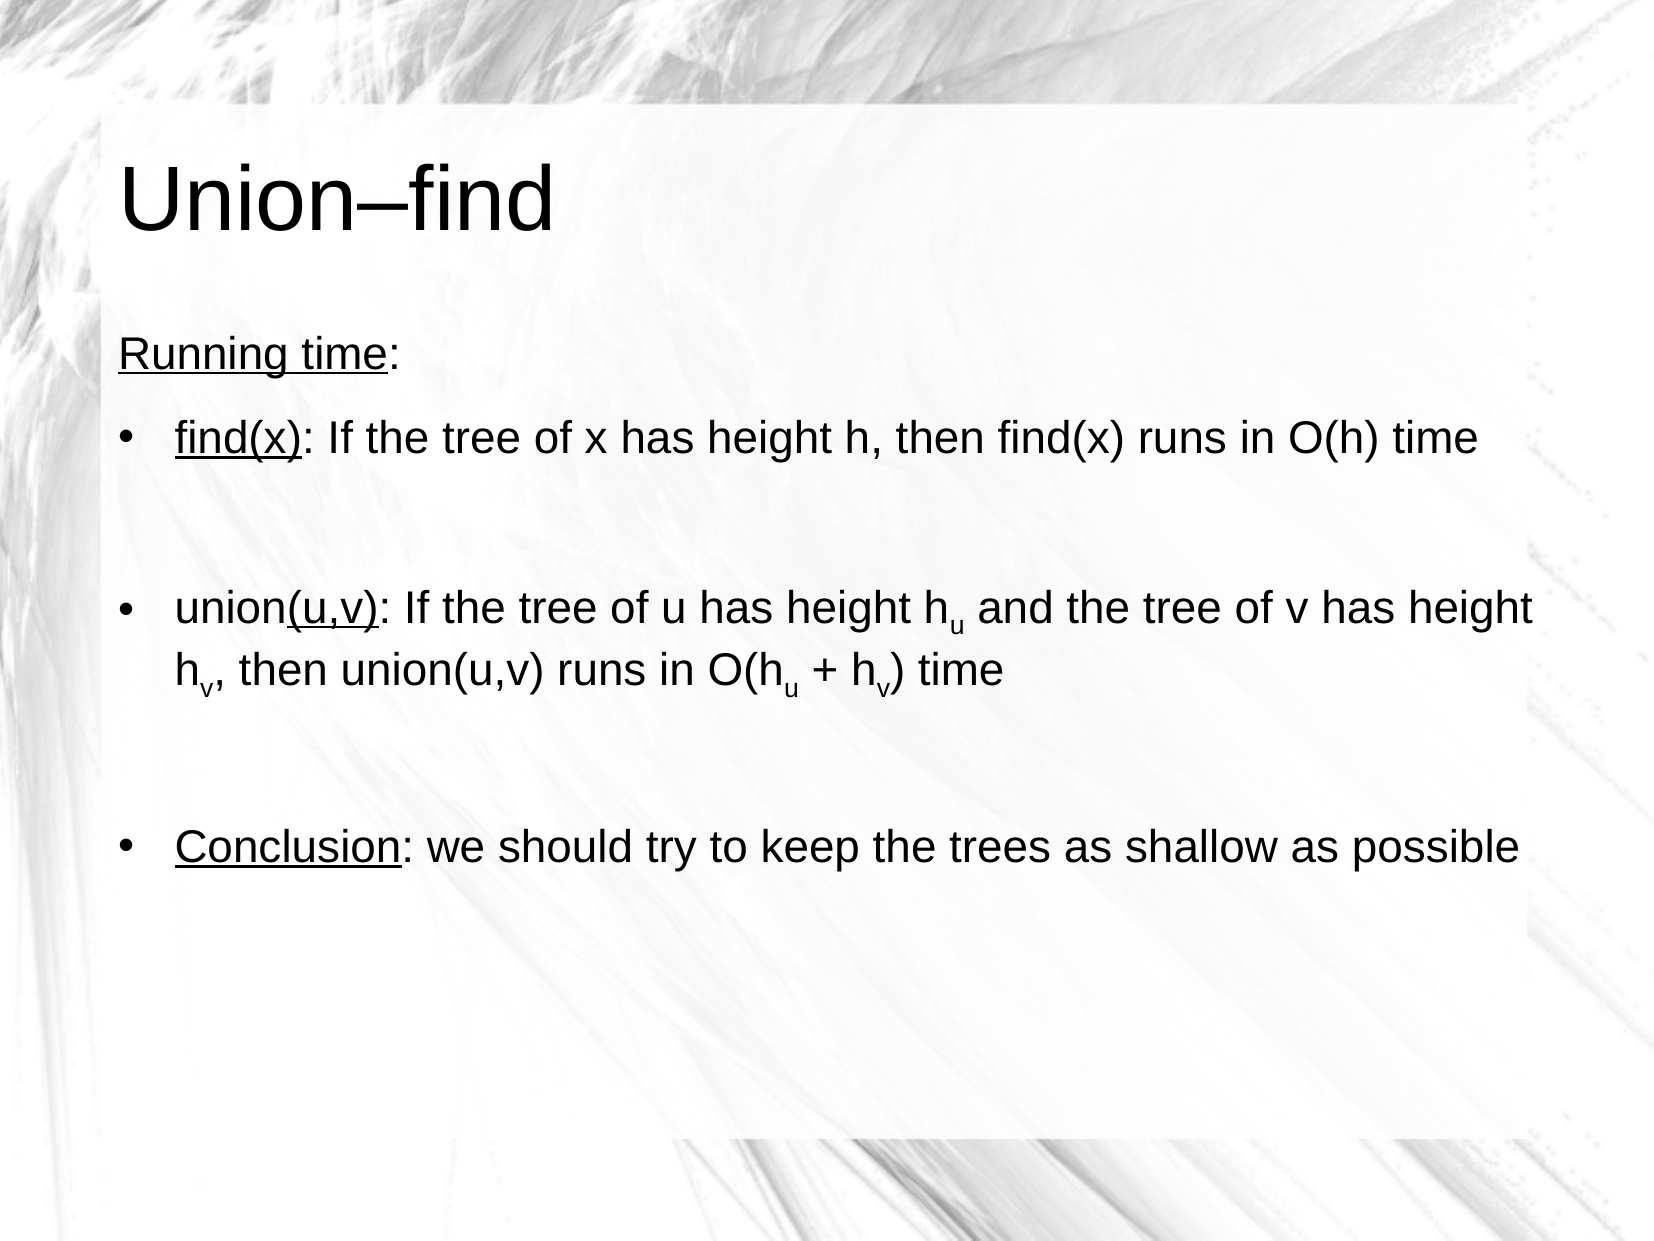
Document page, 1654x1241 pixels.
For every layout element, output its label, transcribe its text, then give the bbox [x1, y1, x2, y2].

picture [0, 0, 1654, 1241]
list Running time: find(x): If the tree of x has height h, then find(x) runs in O(h) time union(u,v): If the tree of u has height hu and the tree of v has height hv, then union(u,v) runs in O(hu + hv) time Conclusion: we should try to keep the trees as shallow as possible [118, 319, 1571, 1109]
title Union–find [118, 93, 1506, 299]
